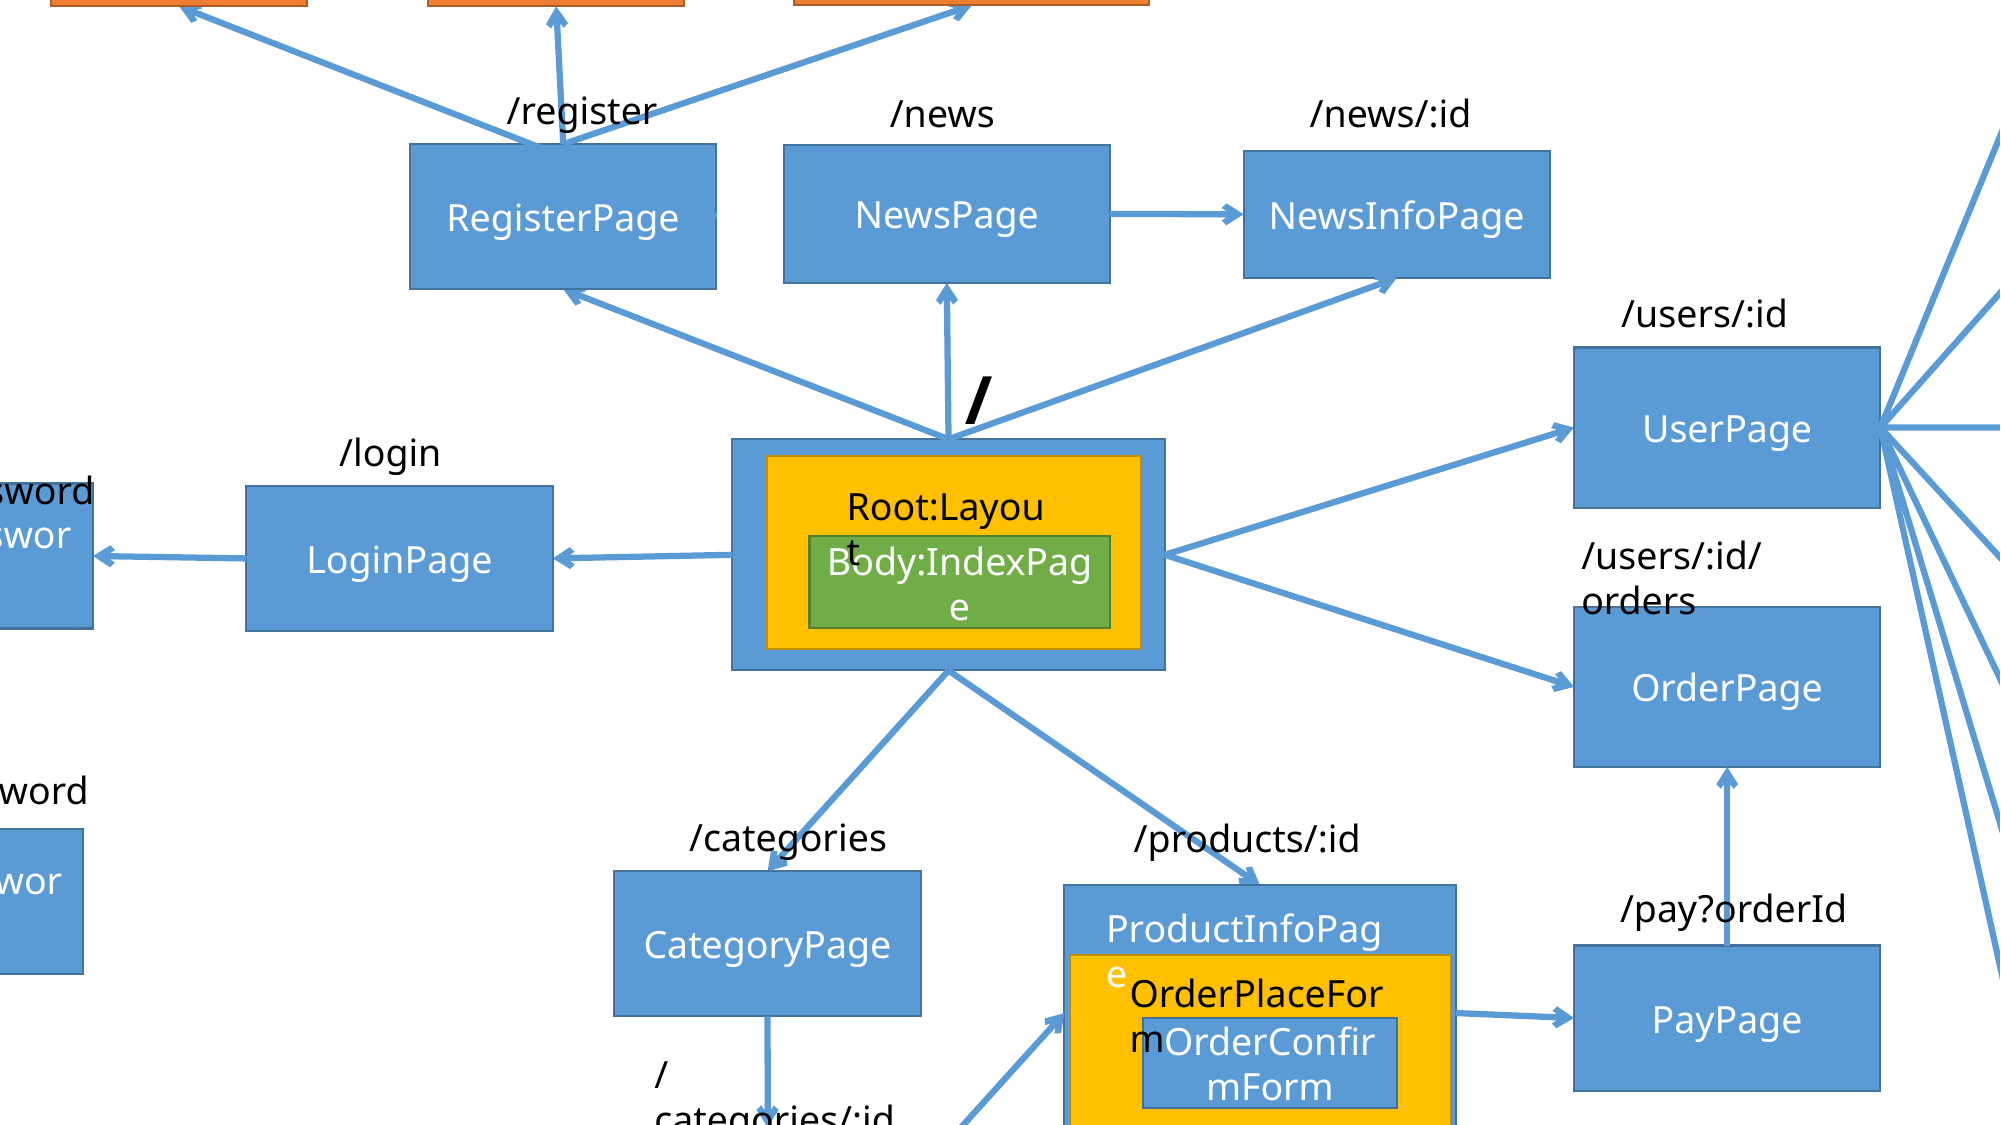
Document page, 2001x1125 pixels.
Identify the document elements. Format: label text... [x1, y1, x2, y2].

text_box CategoryPage [613, 870, 922, 1017]
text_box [1880, 1, 2000, 230]
text_box Body:IndexPage [808, 535, 1111, 629]
text_box /pay?orderId [1605, 877, 1727, 938]
text_box OrderPage [1573, 630, 1880, 768]
text_box RegiserForm [50, 0, 308, 7]
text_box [767, 670, 948, 872]
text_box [556, 6, 563, 145]
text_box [1880, 230, 2000, 427]
text_box NewsPage [783, 144, 1111, 284]
text_box /categories/:id [768, 1043, 895, 1125]
text_box Activation [427, 0, 685, 6]
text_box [895, 1012, 1065, 1125]
text_box [1069, 954, 1452, 1125]
text_box /categories/:id [639, 1043, 767, 1125]
text_box /news [972, 82, 1149, 143]
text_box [948, 670, 1261, 886]
text_box /users/:id/orders [1574, 524, 1880, 630]
text_box ForgetPasswordPage [0, 520, 94, 630]
text_box LoginPage [245, 485, 554, 632]
text_box [731, 440, 1164, 671]
text_box RegisterValidation [793, 0, 1150, 6]
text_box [552, 554, 733, 559]
text_box /news/:id [1294, 82, 1569, 143]
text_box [1164, 554, 1574, 687]
text_box UserPage [1573, 346, 1880, 509]
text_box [948, 277, 1397, 440]
text_box RegisterPage [409, 217, 717, 290]
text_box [563, 289, 946, 440]
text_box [1164, 427, 1574, 554]
text_box /pay?orderId [1728, 877, 1880, 938]
text_box /reset_password [0, 759, 119, 819]
text_box / [800, 440, 1164, 446]
text_box [1063, 884, 1457, 1125]
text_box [1880, 427, 2000, 1125]
text_box OrderConfirmForm [1142, 1068, 1398, 1109]
text_box /products/:id [1261, 807, 1393, 868]
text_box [179, 6, 717, 217]
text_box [93, 555, 247, 559]
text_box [1455, 1012, 1574, 1019]
text_box [766, 455, 1142, 650]
text_box /categories [674, 806, 767, 866]
text_box Root:Layout [831, 475, 1065, 581]
text_box NewsInfoPage [1243, 150, 1551, 279]
text_box PayPage [1573, 944, 1880, 1092]
text_box /login [324, 421, 599, 482]
text_box ProductInfoPage [1091, 897, 1416, 1002]
text_box ResetPasswordPage [0, 828, 84, 975]
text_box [563, 5, 972, 145]
text_box /forget_password [0, 415, 119, 520]
text_box OrderPlaceForm [1114, 962, 1425, 1068]
text_box /users/:id [1606, 283, 1880, 343]
